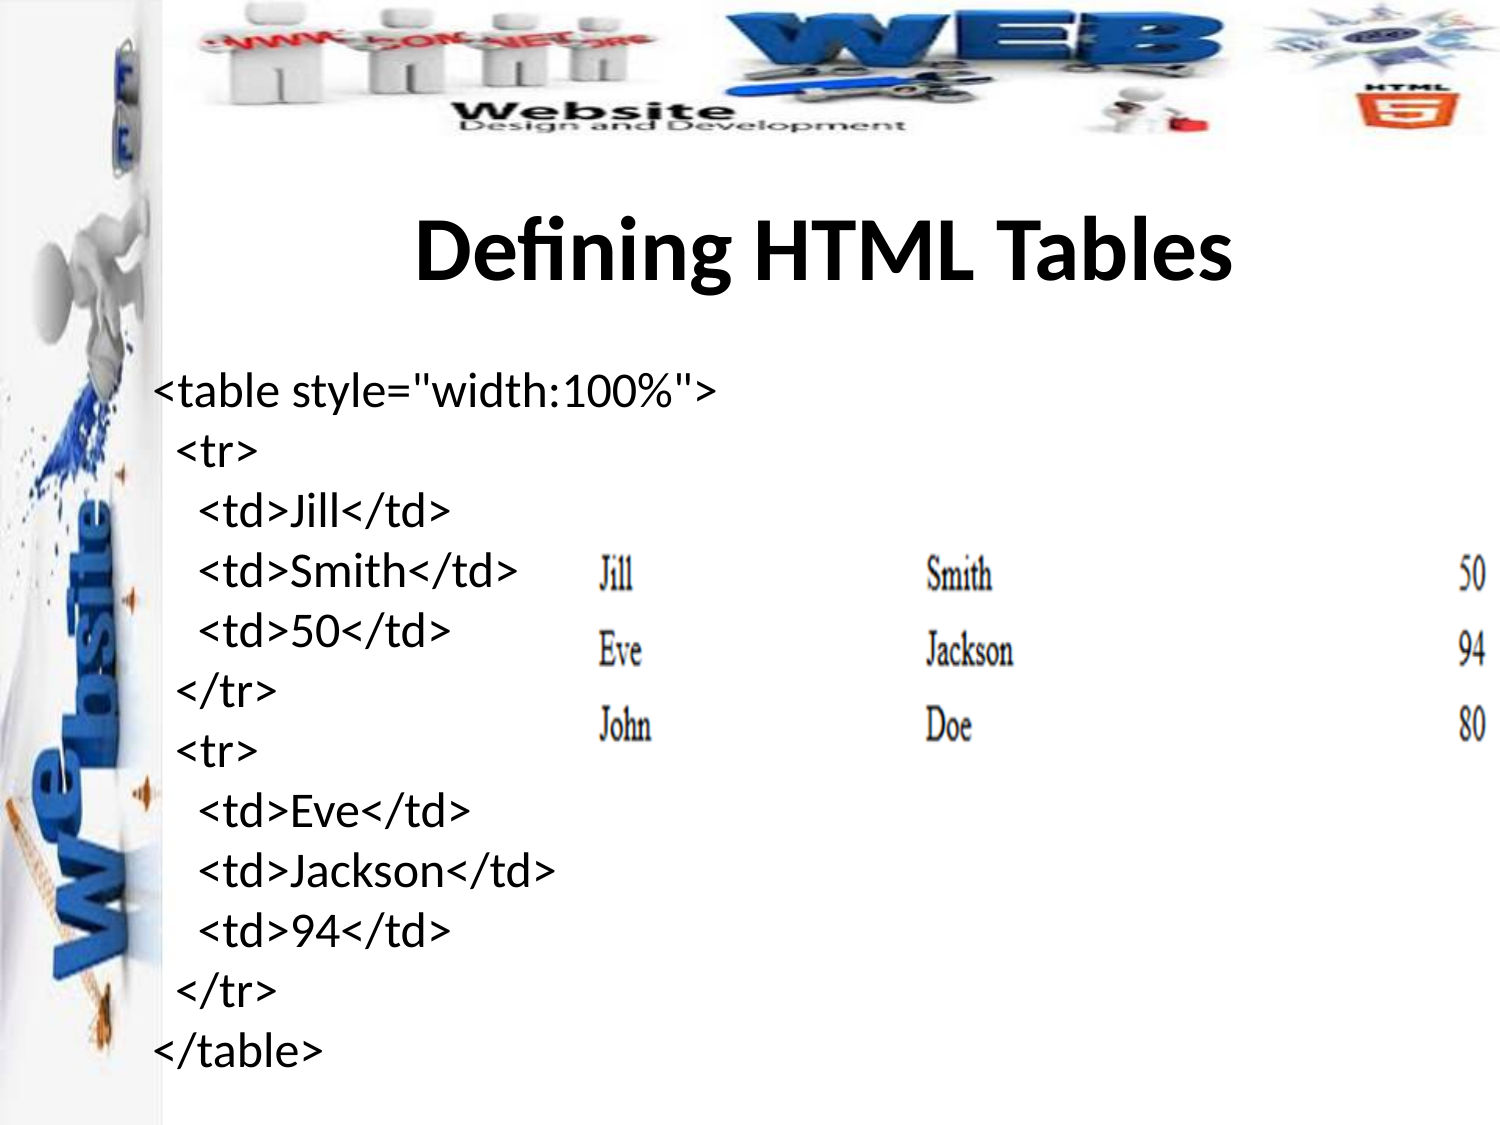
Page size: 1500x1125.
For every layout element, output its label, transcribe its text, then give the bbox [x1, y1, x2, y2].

title Defining HTML Tables [150, 149, 1500, 338]
list <table style="width:100%"> <tr> <td>Jill</td> <td>Smith</td> <td>50</td> </tr> <tr> <td>Eve</td> <td>Jackson</td> <td>94</td> </tr> </table> [137, 350, 1488, 1093]
picture [0, 0, 1500, 1125]
